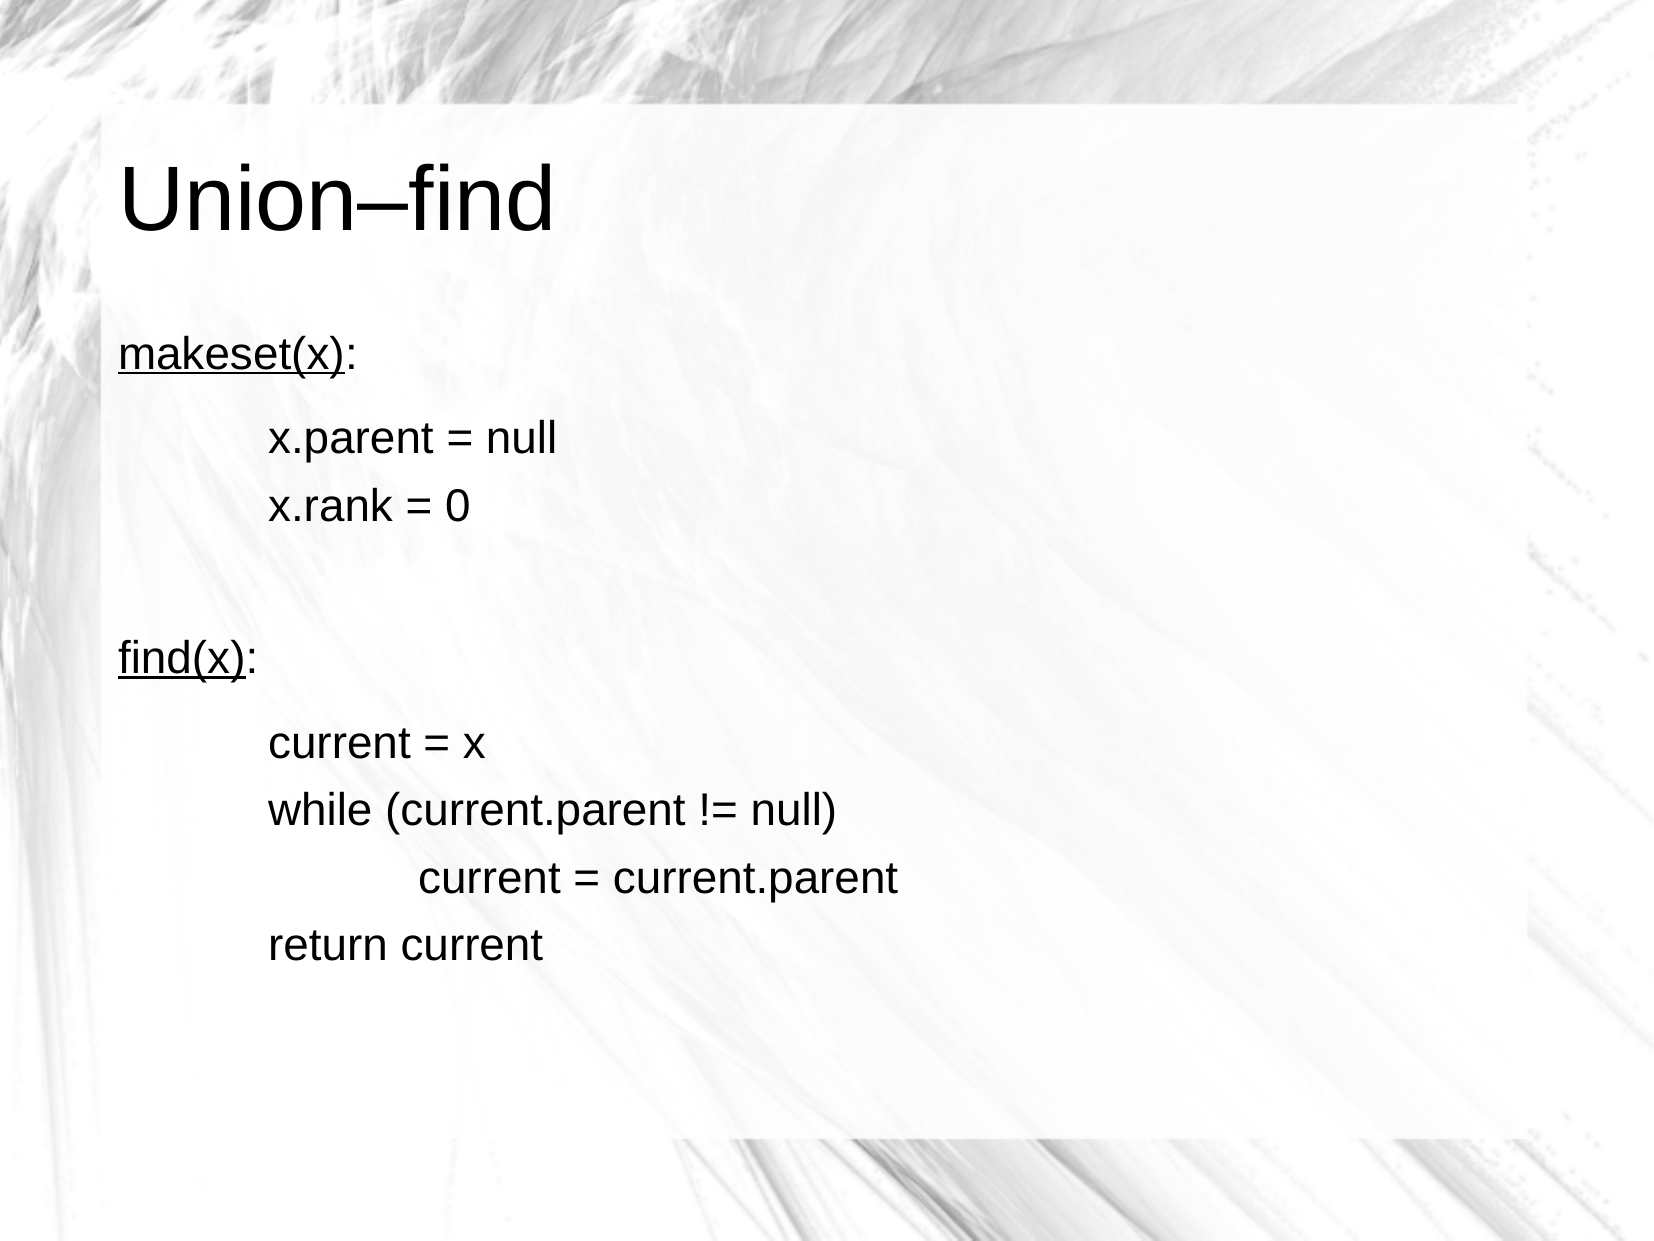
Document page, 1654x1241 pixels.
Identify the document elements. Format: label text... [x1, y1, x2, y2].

title Union–find [118, 93, 1506, 299]
picture [0, 0, 1654, 1241]
list makeset(x): x.parent = null x.rank = 0 find(x): current = x while (current.parent != null) current = current.parent return current [118, 319, 1571, 1109]
